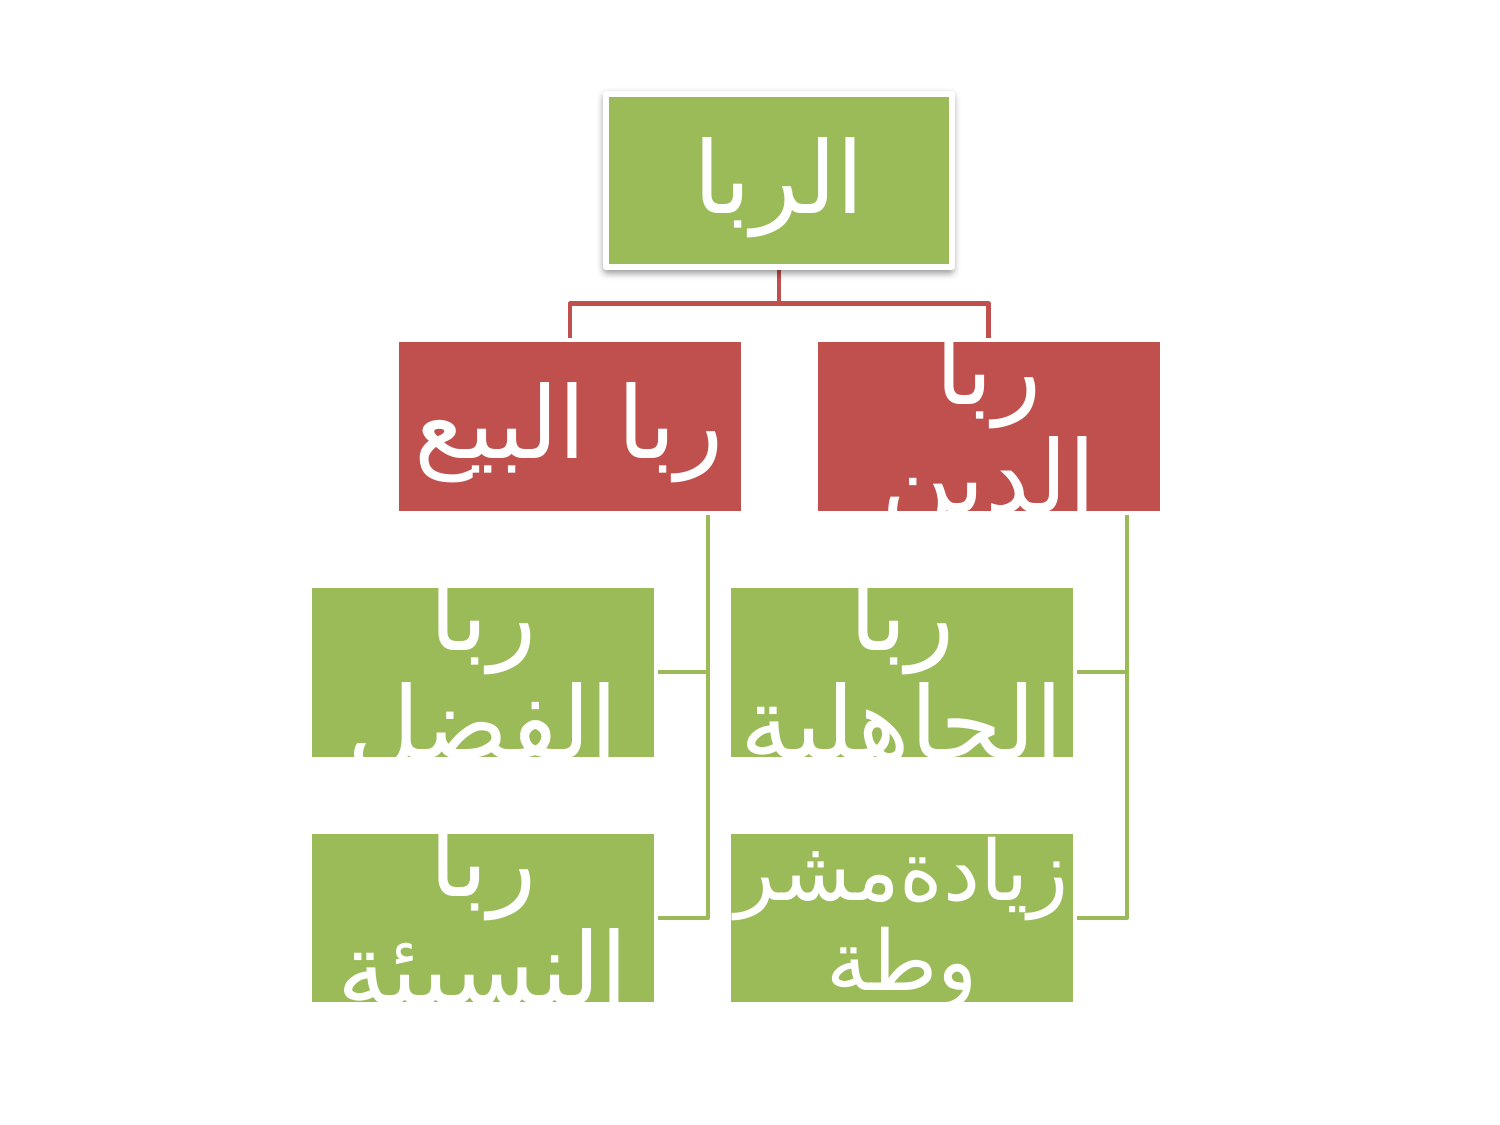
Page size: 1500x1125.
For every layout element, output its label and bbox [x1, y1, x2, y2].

list [46, 93, 1426, 1006]
